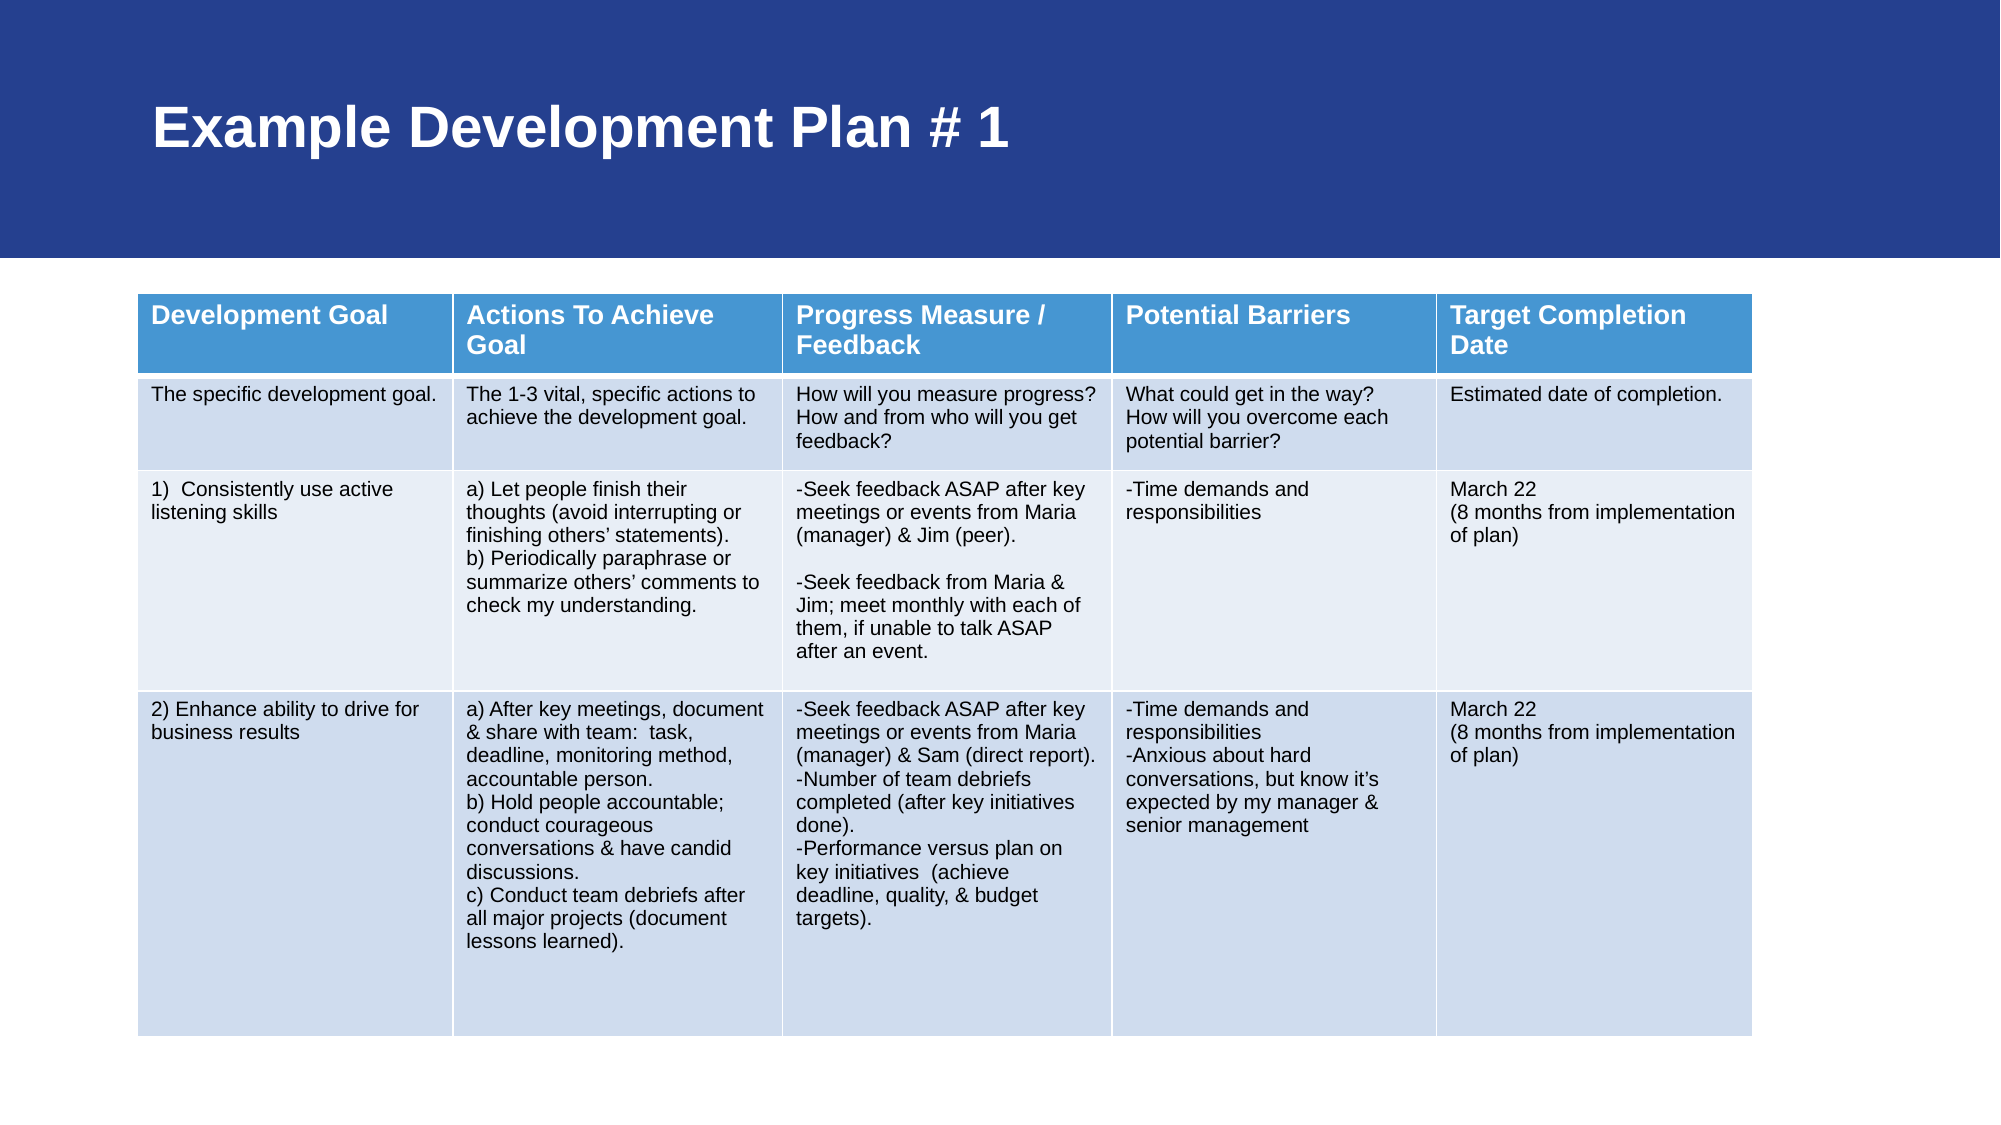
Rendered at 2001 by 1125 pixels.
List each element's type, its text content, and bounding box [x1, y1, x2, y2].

table_cell -Time demands and responsibilities [1113, 471, 1436, 690]
table_cell 1) Consistently use active listening skills [138, 471, 452, 690]
table_cell a) Let people finish their thoughts (avoid interrupting or finishing others’ statements). b) Periodically paraphrase or summarize others’ comments to check my understanding. [454, 471, 782, 690]
table_cell The specific development goal. [138, 379, 452, 470]
table_cell -Time demands and responsibilities -Anxious about hard conversations, but know it’s expected by my manager & senior management [1113, 692, 1436, 1036]
table_header Progress Measure / Feedback [783, 294, 1111, 373]
table_header Target Completion Date [1437, 294, 1752, 373]
table_header Potential Barriers [1113, 294, 1436, 373]
table_cell Estimated date of completion. [1437, 379, 1752, 470]
table_cell What could get in the way? How will you overcome each potential barrier? [1113, 379, 1436, 470]
title Example Development Plan # 1 [137, 33, 1834, 225]
table_header Development Goal [138, 294, 452, 373]
table_cell -Seek feedback ASAP after key meetings or events from Maria (manager) & Sam (direct report). -Number of team debriefs completed (after key initiatives done). -Performance versus plan on key initiatives (achieve deadline, quality, & budget targets). [783, 692, 1111, 1036]
table_cell March 22 (8 months from implementation of plan) [1437, 471, 1752, 690]
table_cell a) After key meetings, document & share with team: task, deadline, monitoring method, accountable person. b) Hold people accountable; conduct courageous conversations & have candid discussions. c) Conduct team debriefs after all major projects (document lessons learned). [454, 692, 782, 1036]
table_cell How will you measure progress? How and from who will you get feedback? [783, 379, 1111, 470]
table_cell 2) Enhance ability to drive for business results [138, 692, 452, 1036]
table_cell The 1-3 vital, specific actions to achieve the development goal. [454, 379, 782, 470]
table_header Actions To Achieve Goal [454, 294, 782, 373]
table_cell -Seek feedback ASAP after key meetings or events from Maria (manager) & Jim (peer). -Seek feedback from Maria & Jim; meet monthly with each of them, if unable to talk ASAP after an event. [783, 471, 1111, 690]
table_cell March 22 (8 months from implementation of plan) [1437, 692, 1752, 1036]
